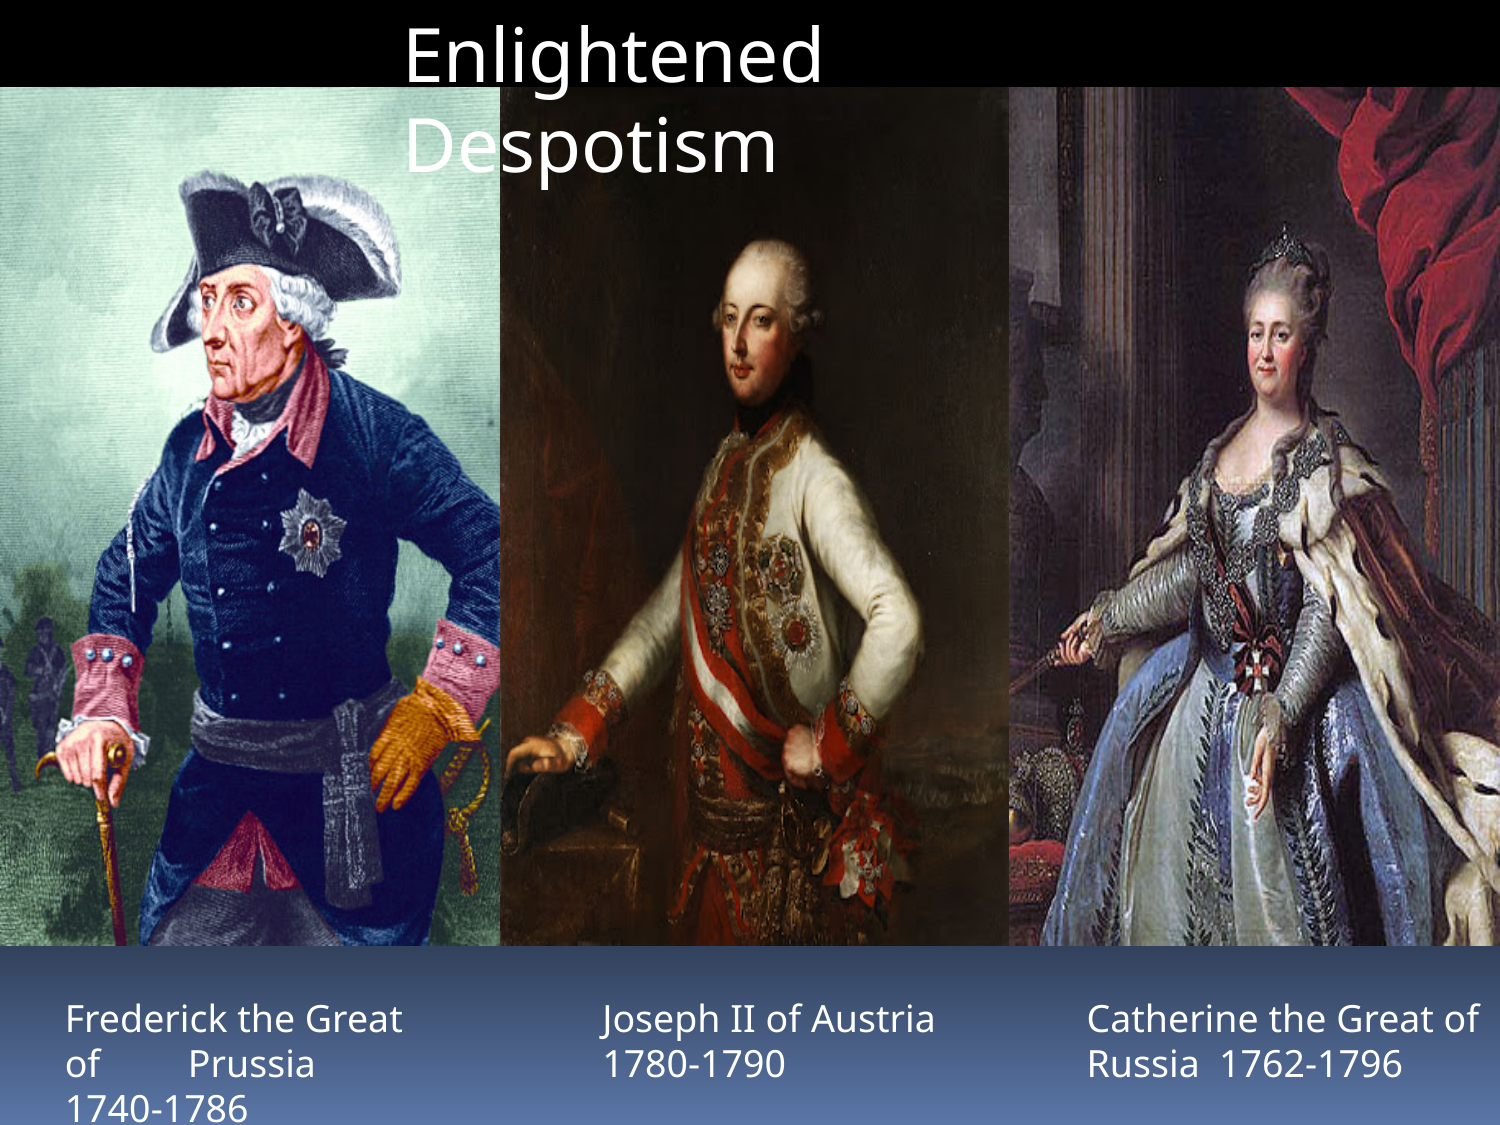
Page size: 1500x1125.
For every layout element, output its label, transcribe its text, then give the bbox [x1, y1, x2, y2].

text_box Frederick the Great of Prussia 1740-1786 [49, 987, 438, 1125]
picture [1008, 86, 1500, 946]
text_box Enlightened Despotism [387, 0, 1225, 78]
text_box Catherine the Great of Russia 1762-1796 [1071, 987, 1497, 1093]
picture [0, 86, 492, 946]
picture [499, 86, 1002, 946]
text_box Joseph II of Austria 1780-1790 [587, 987, 1071, 1093]
